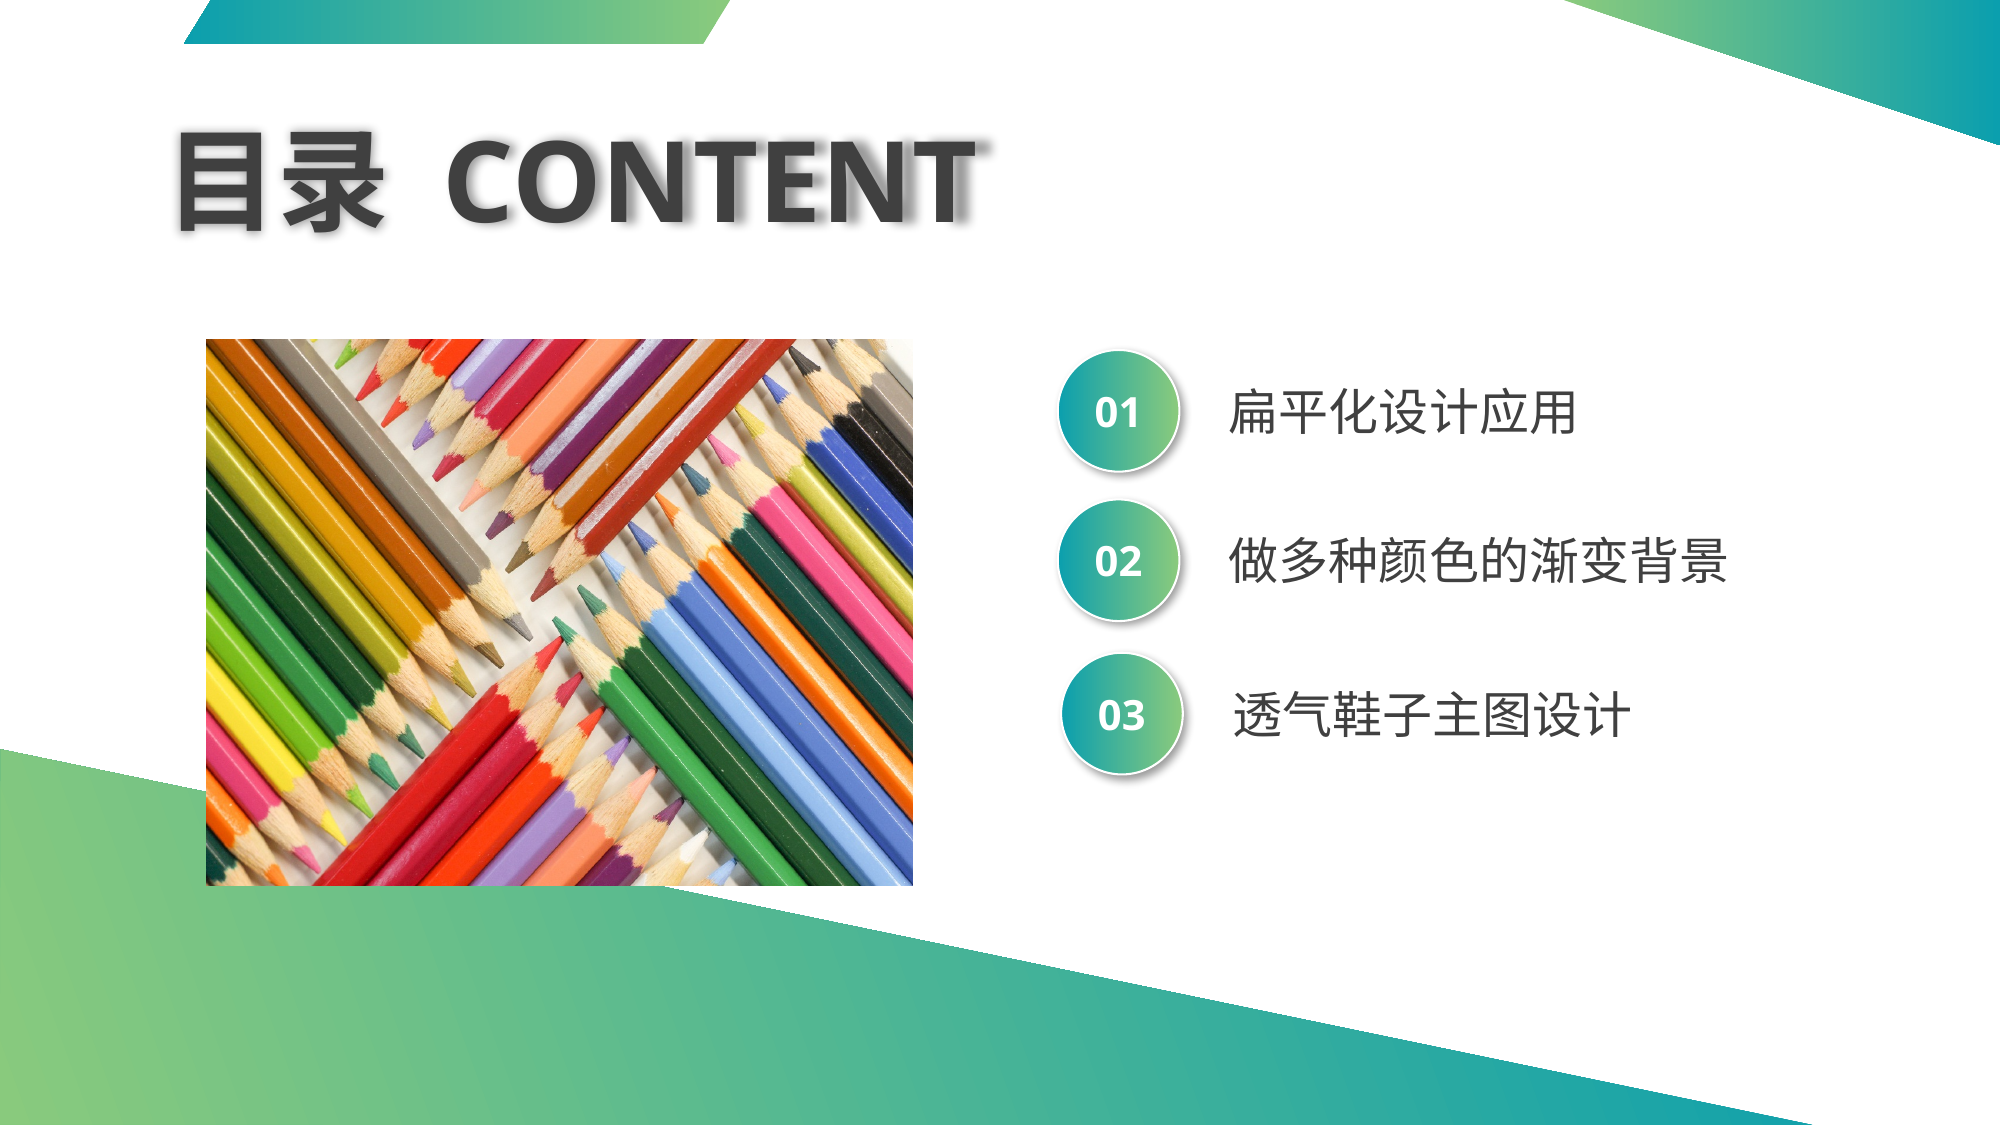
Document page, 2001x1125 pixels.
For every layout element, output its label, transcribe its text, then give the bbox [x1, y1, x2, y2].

text_box [184, 0, 731, 44]
text_box 扁平化设计应用 [1214, 372, 1753, 448]
text_box 02 [1056, 498, 1181, 623]
text_box 目录 CONTENT [150, 102, 1100, 253]
text_box [0, 749, 1813, 1125]
text_box [1563, 0, 2000, 146]
text_box 做多种颜色的渐变背景 [1214, 522, 1866, 598]
text_box 03 [1060, 651, 1184, 776]
picture [150, 339, 970, 886]
text_box 透气鞋子主图设计 [1217, 675, 1869, 751]
text_box 01 [1056, 348, 1181, 473]
